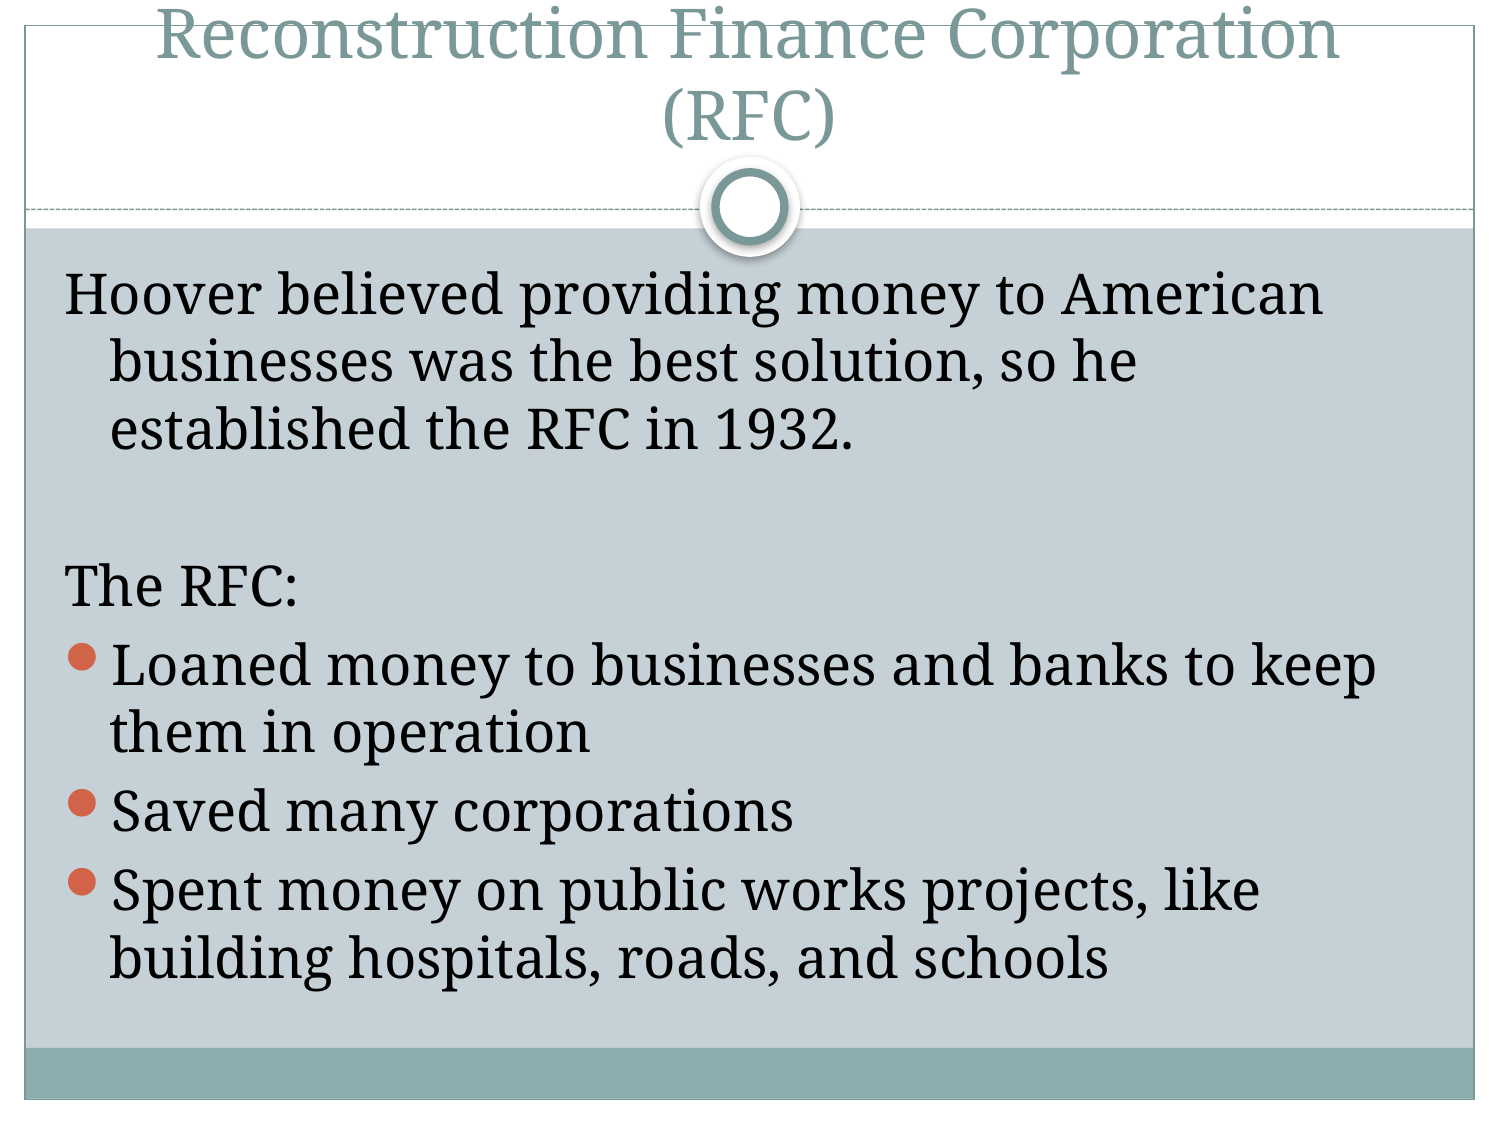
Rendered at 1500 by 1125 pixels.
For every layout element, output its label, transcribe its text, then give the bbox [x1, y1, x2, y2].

title Reconstruction Finance Corporation (RFC) [49, 37, 1450, 162]
list Hoover believed providing money to American businesses was the best solution, so he established the RFC in 1932. The RFC: Loaned money to businesses and banks to keep them in operation Saved many corporations Spent money on public works projects, like building hospitals, roads, and schools [49, 250, 1445, 1001]
